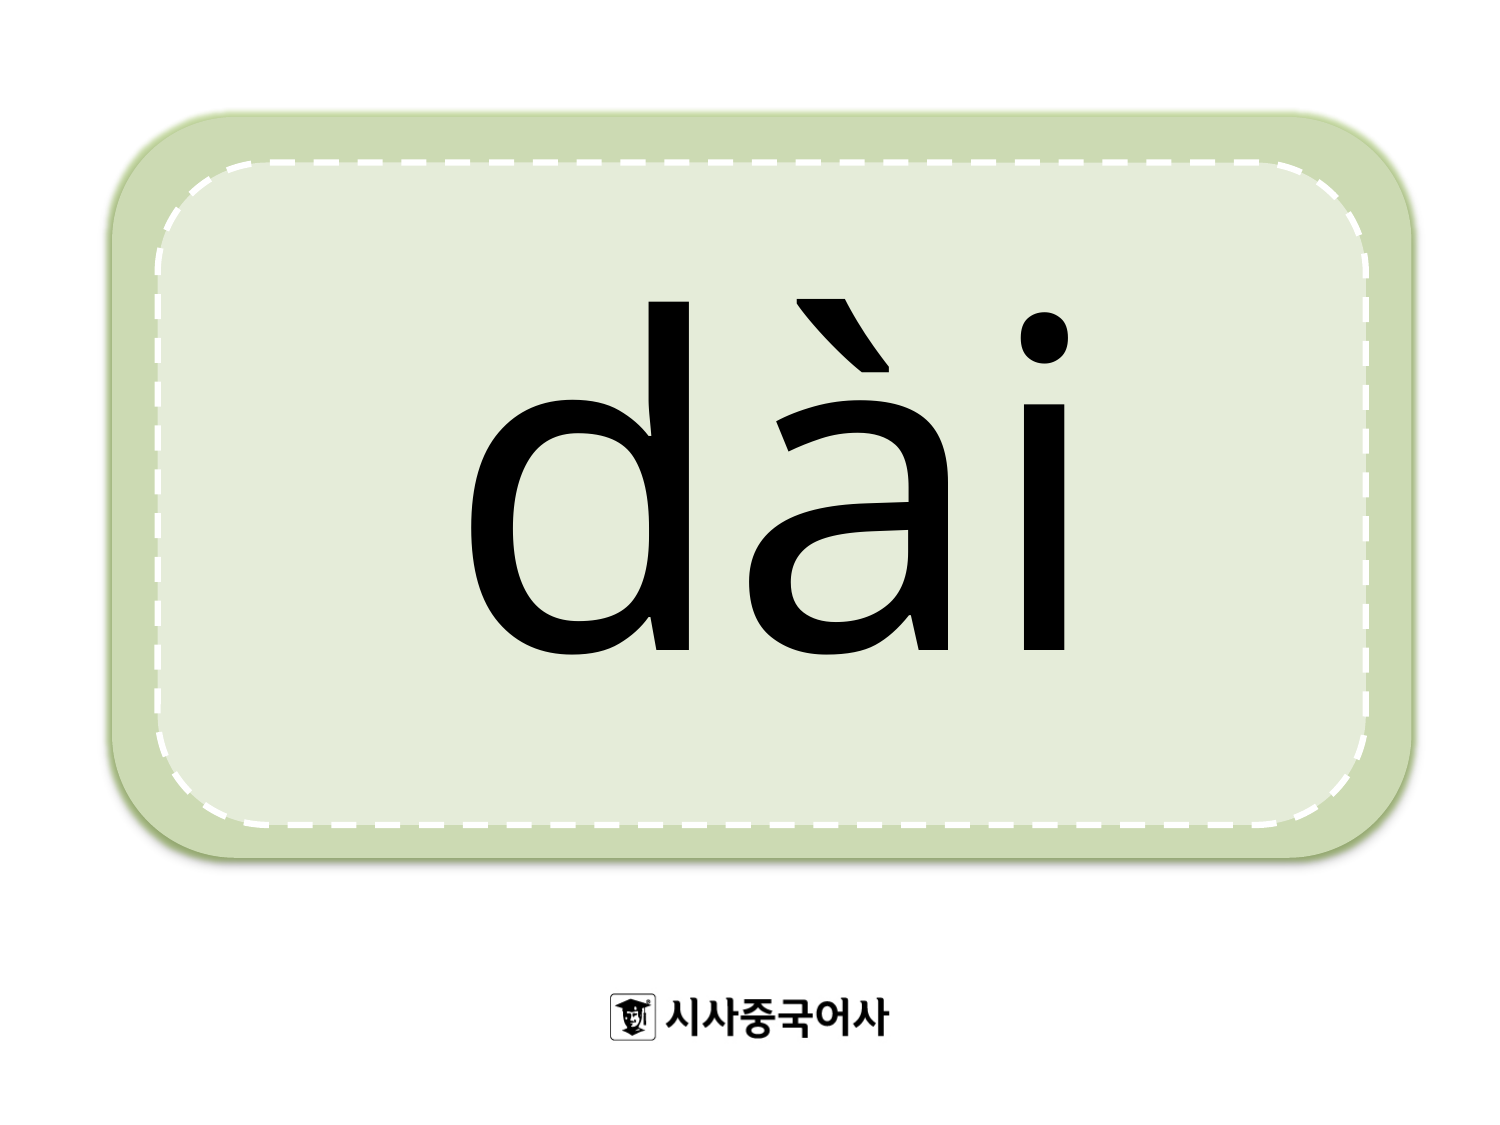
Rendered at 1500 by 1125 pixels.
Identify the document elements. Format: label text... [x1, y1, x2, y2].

text_box dài [171, 136, 1380, 799]
picture [602, 987, 898, 1047]
